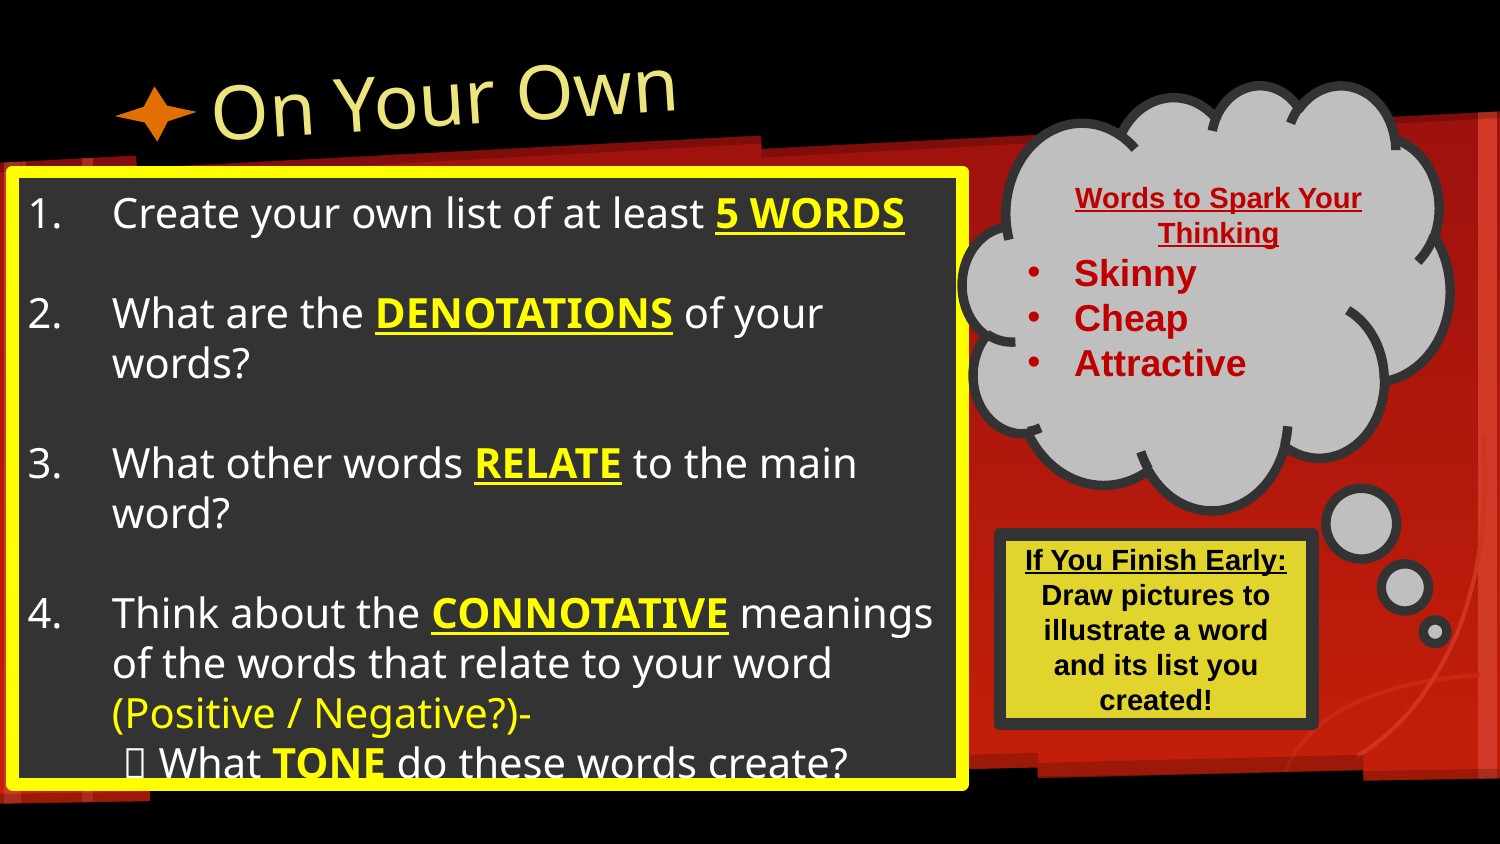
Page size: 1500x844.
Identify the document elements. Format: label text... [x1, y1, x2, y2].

title On Your Own [191, 0, 1500, 171]
text_box Words to Spark Your Thinking Skinny Cheap Attractive [1012, 171, 1425, 427]
text_box [1379, 561, 1431, 614]
list Create your own list of at least 5 WORDS What are the DENOTATIONS of your words? What other words RELATE to the main word? Think about the CONNOTATIVE meanings of the words that relate to your word (Positive / Negative?)-  What TONE do these words create? [12, 171, 963, 785]
text_box [959, 172, 1375, 514]
text_box [1323, 486, 1399, 562]
text_box [1421, 617, 1450, 646]
text_box If You Finish Early: Draw pictures to illustrate a word and its list you created! [999, 534, 1313, 724]
text_box [1012, 83, 1453, 363]
